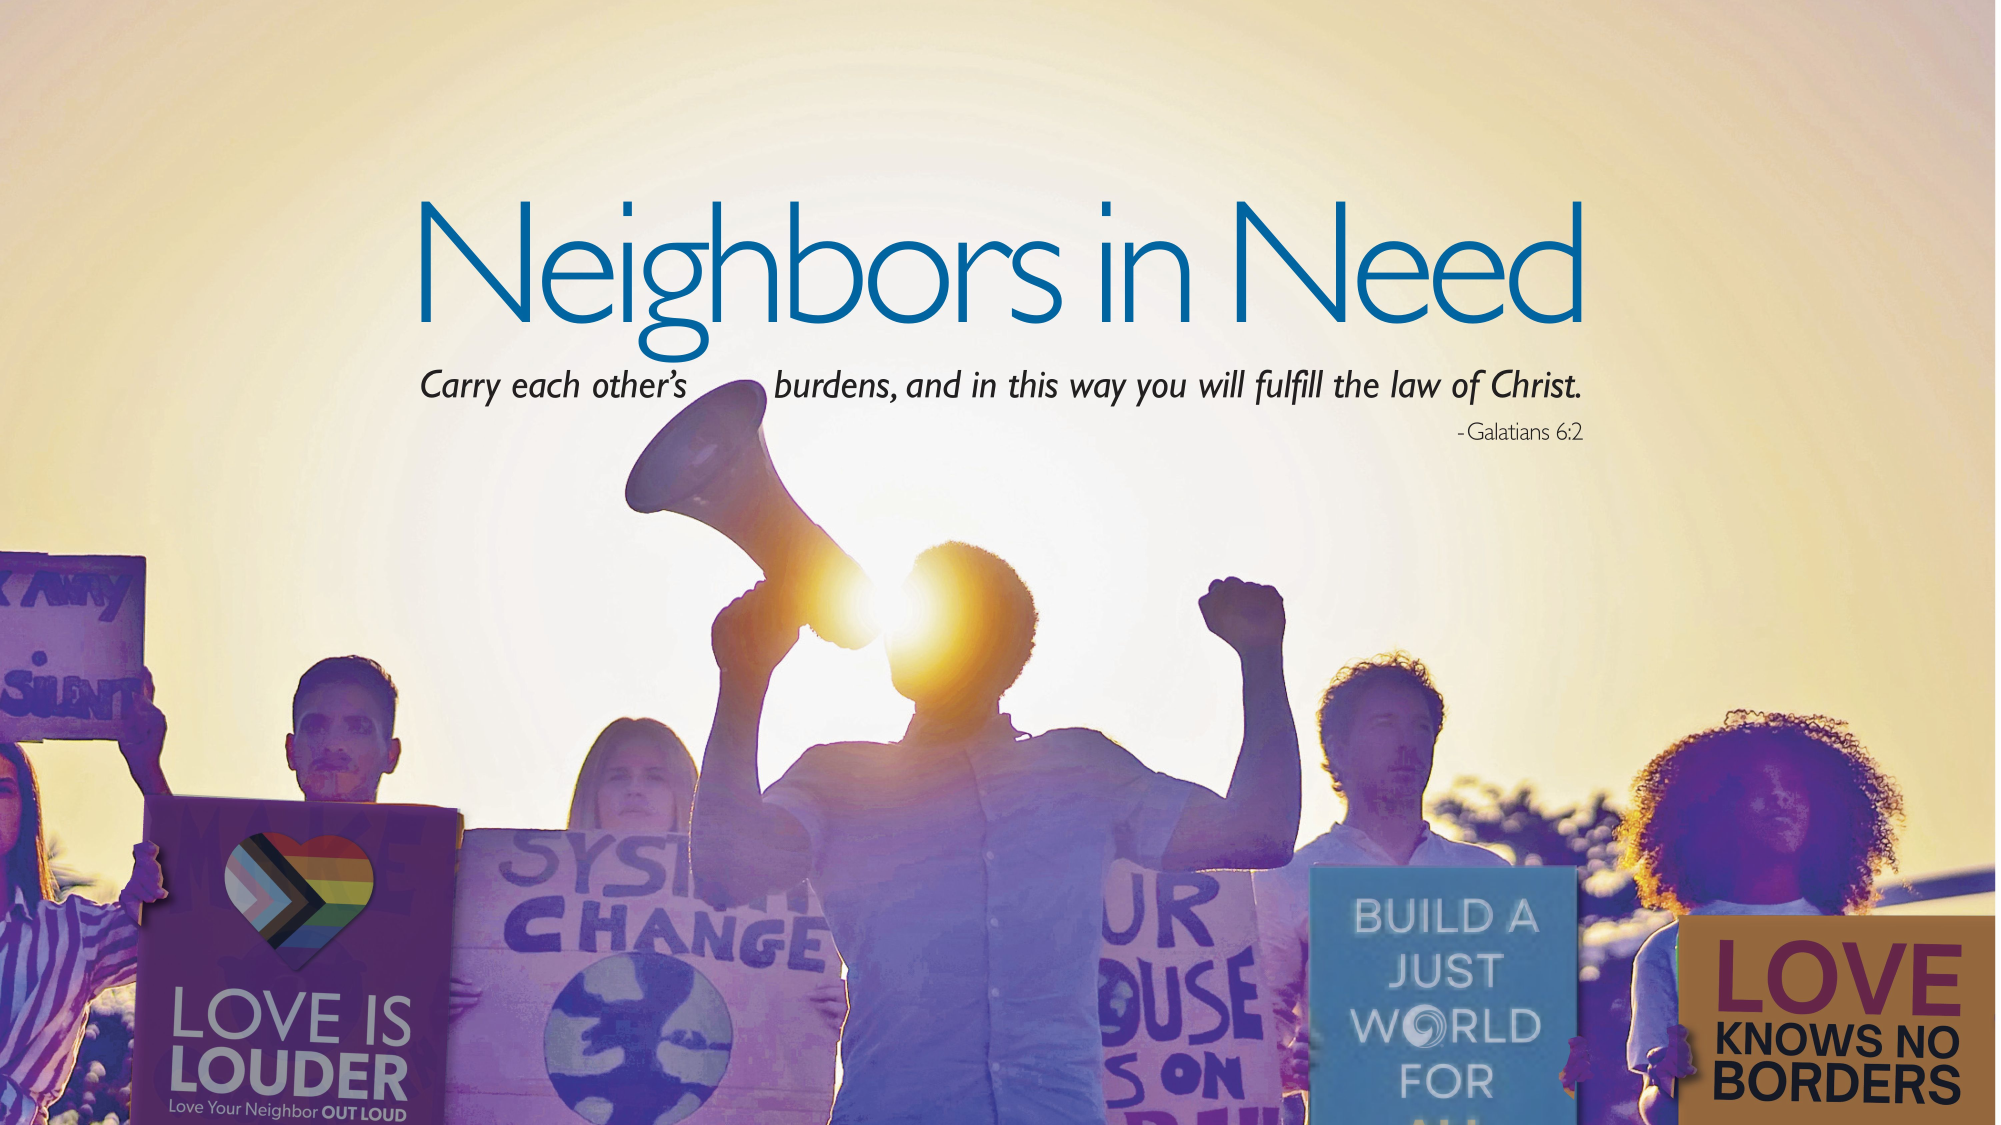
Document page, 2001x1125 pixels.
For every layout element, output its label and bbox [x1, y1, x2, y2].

list [0, 0, 2000, 1125]
